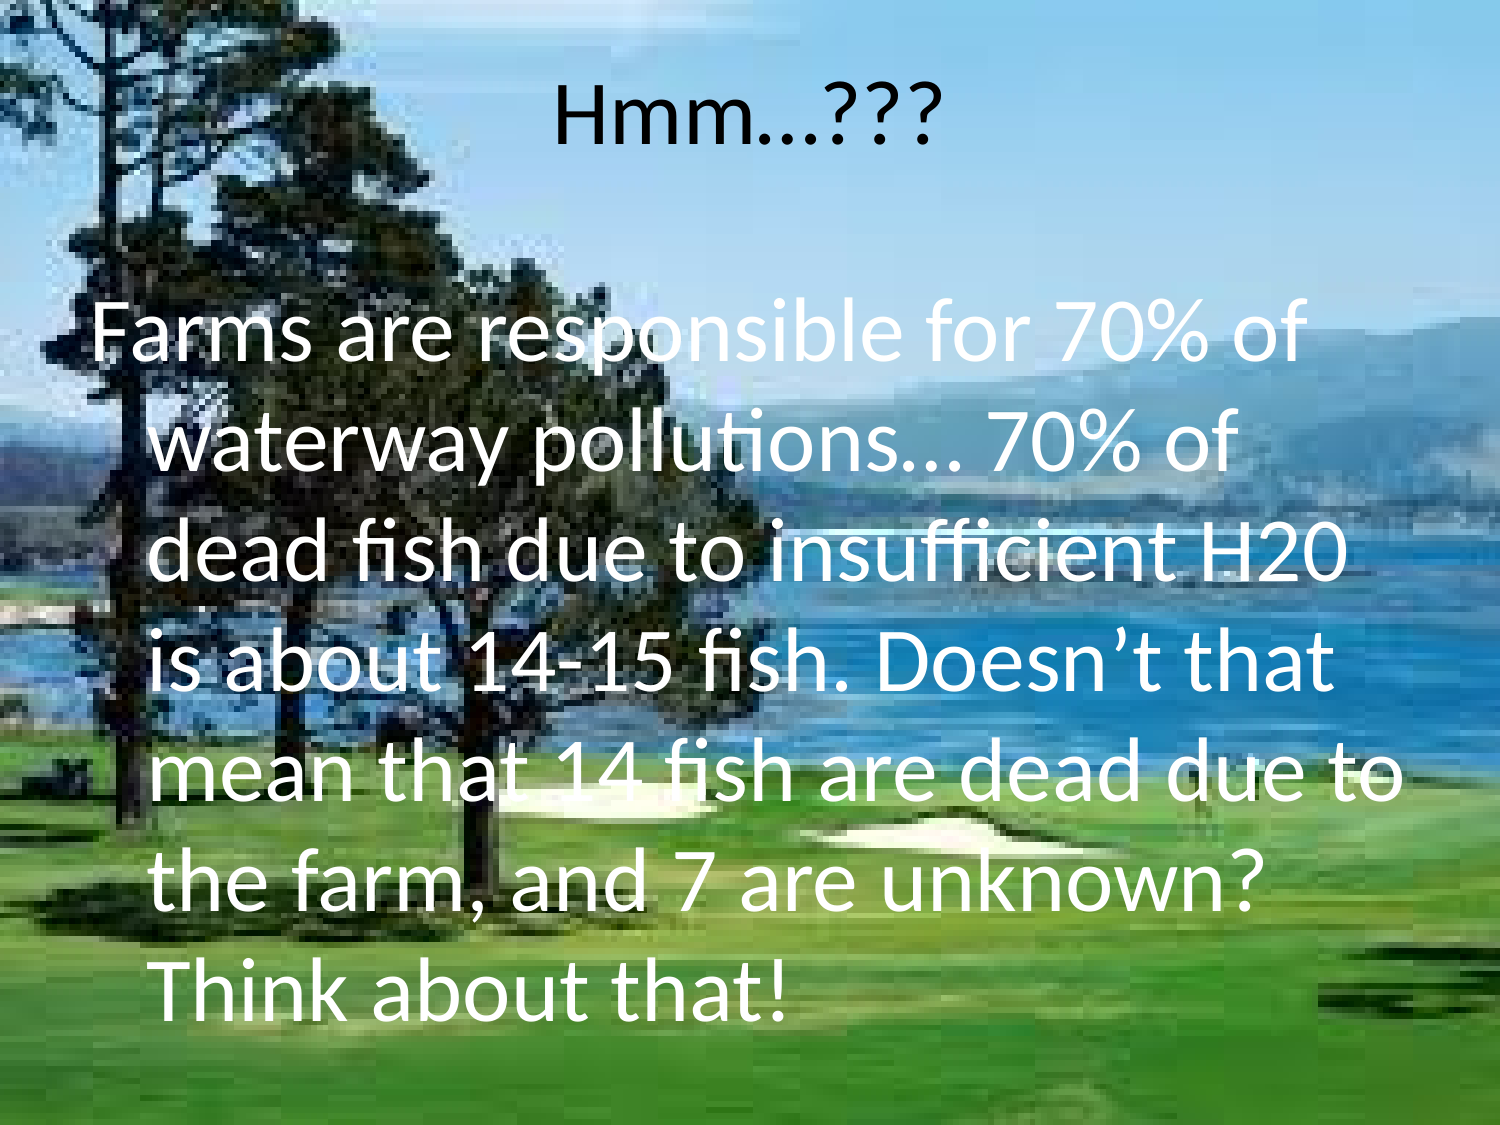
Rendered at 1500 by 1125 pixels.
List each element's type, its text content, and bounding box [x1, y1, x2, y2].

picture [0, 0, 1500, 1125]
list Farms are responsible for 70% of waterway pollutions… 70% of dead fish due to insufficient H20 is about 14-15 fish. Doesn’t that mean that 14 fish are dead due to the farm, and 7 are unknown? Think about that! [75, 262, 1425, 1005]
title Hmm…??? [75, 45, 1425, 233]
